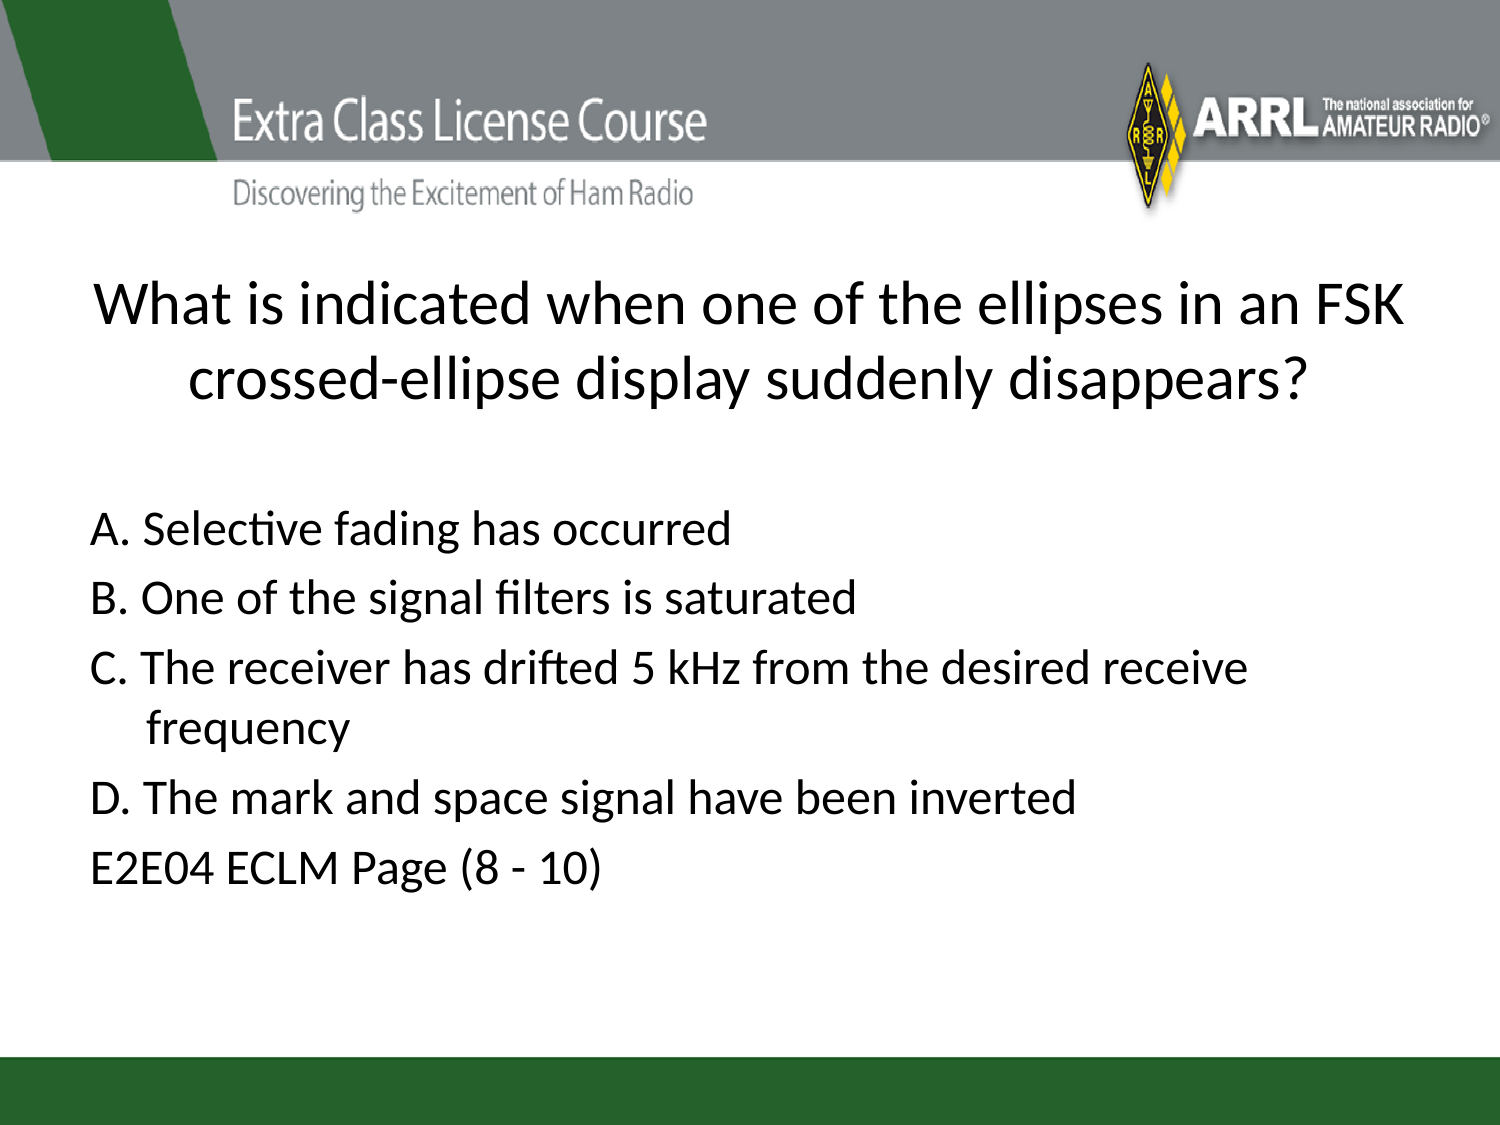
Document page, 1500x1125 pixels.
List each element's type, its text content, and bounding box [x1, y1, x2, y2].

picture [0, 0, 1500, 1125]
title What is indicated when one of the ellipses in an FSK crossed-ellipse display suddenly disappears? [75, 254, 1425, 435]
list A. Selective fading has occurred B. One of the signal filters is saturated C. The receiver has drifted 5 kHz from the desired receive frequency D. The mark and space signal have been inverted E2E04 ECLM Page (8 - 10) [75, 487, 1425, 1005]
